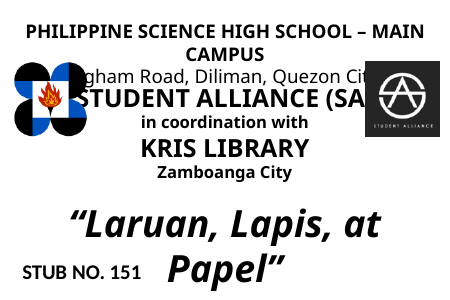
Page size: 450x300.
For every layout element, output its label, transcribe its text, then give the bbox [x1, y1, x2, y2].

picture [364, 60, 441, 137]
text_box STUB NO. 151 [7, 251, 213, 292]
text_box “Laruan, Lapis, at Papel” [0, 192, 450, 298]
text_box STUDENT ALLIANCE (SA) in coordination with KRIS LIBRARY Zamboanga City [0, 74, 450, 190]
text_box PHILIPPINE SCIENCE HIGH SCHOOL – MAIN CAMPUS Agham Road, Diliman, Quezon City [0, 12, 450, 74]
picture [12, 60, 88, 137]
